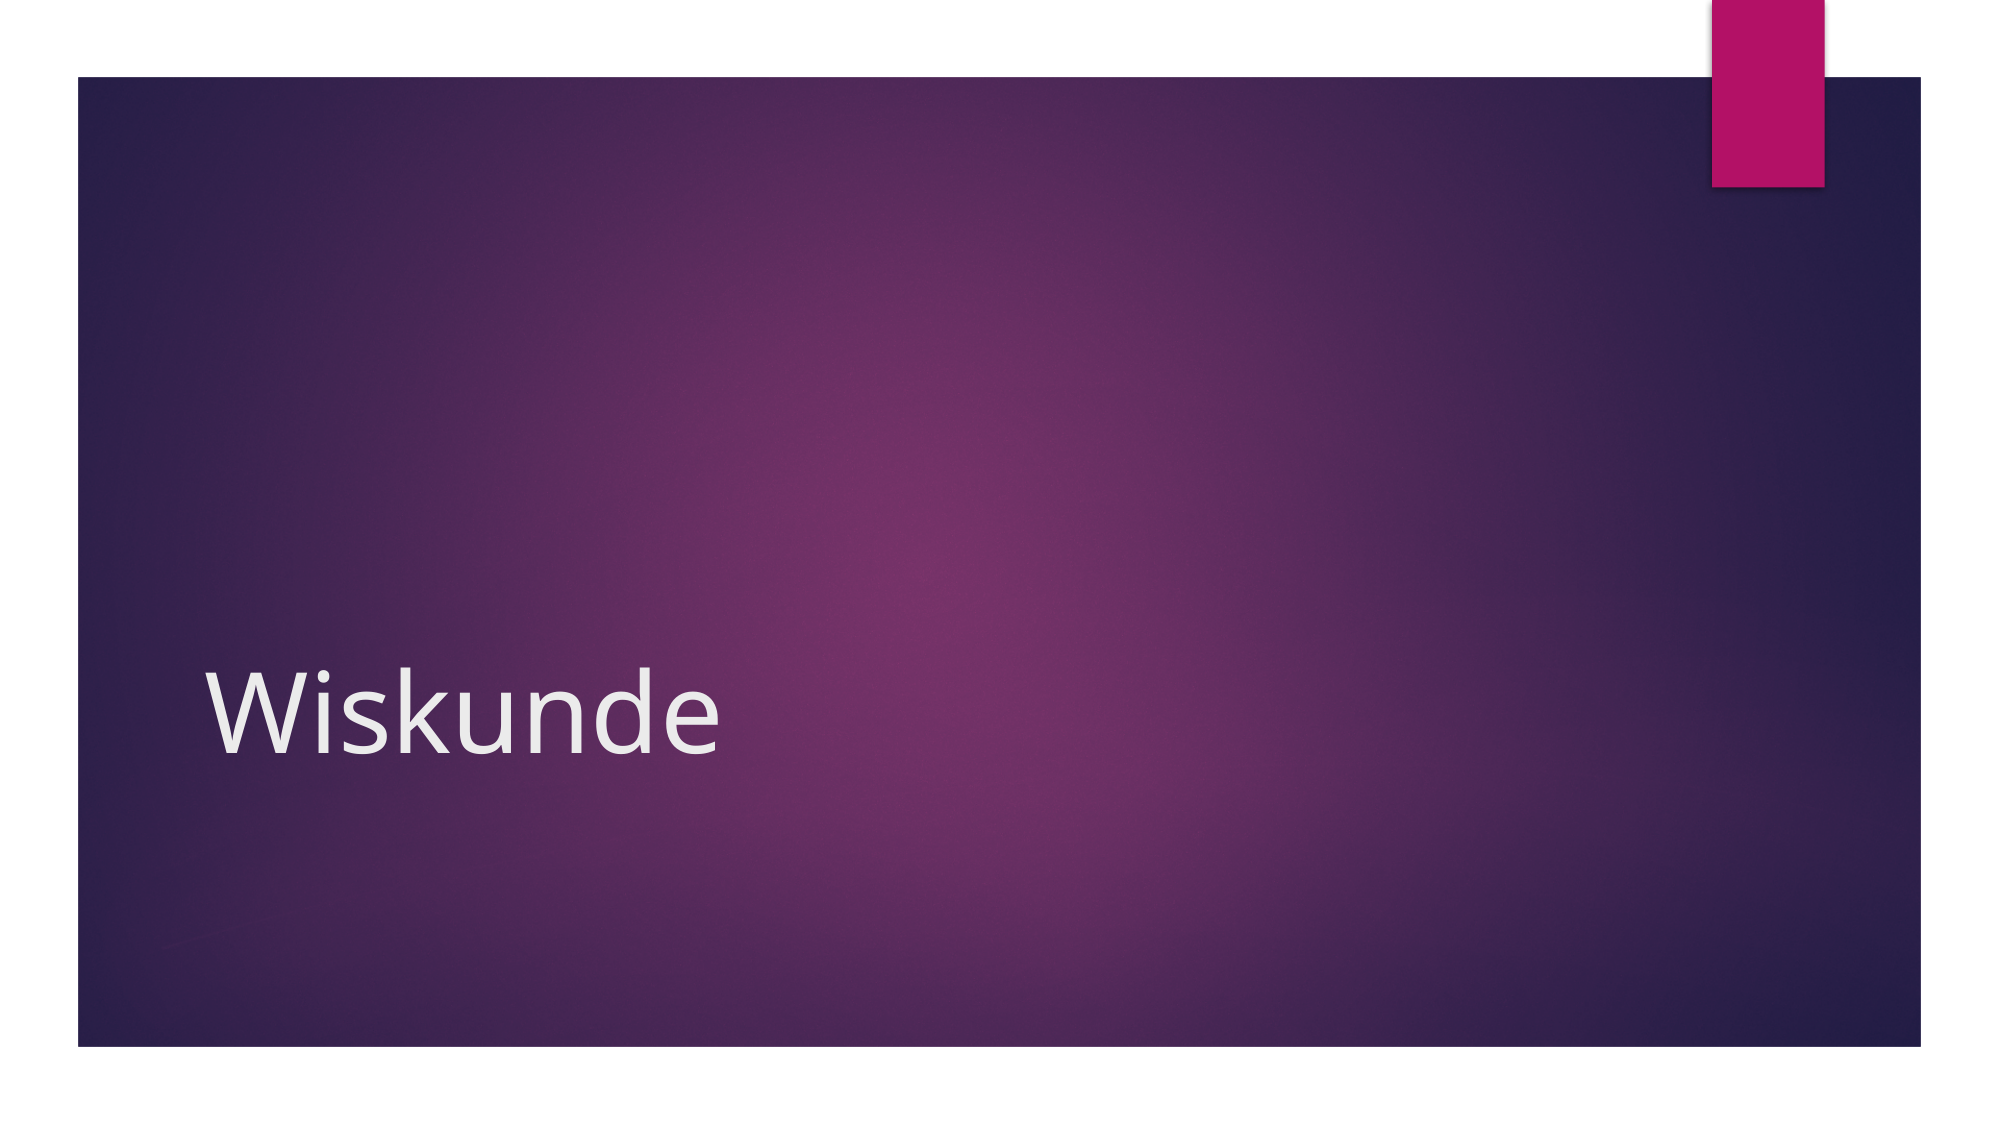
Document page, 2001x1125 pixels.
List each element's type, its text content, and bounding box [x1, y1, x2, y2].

title Wiskunde [189, 344, 1638, 784]
